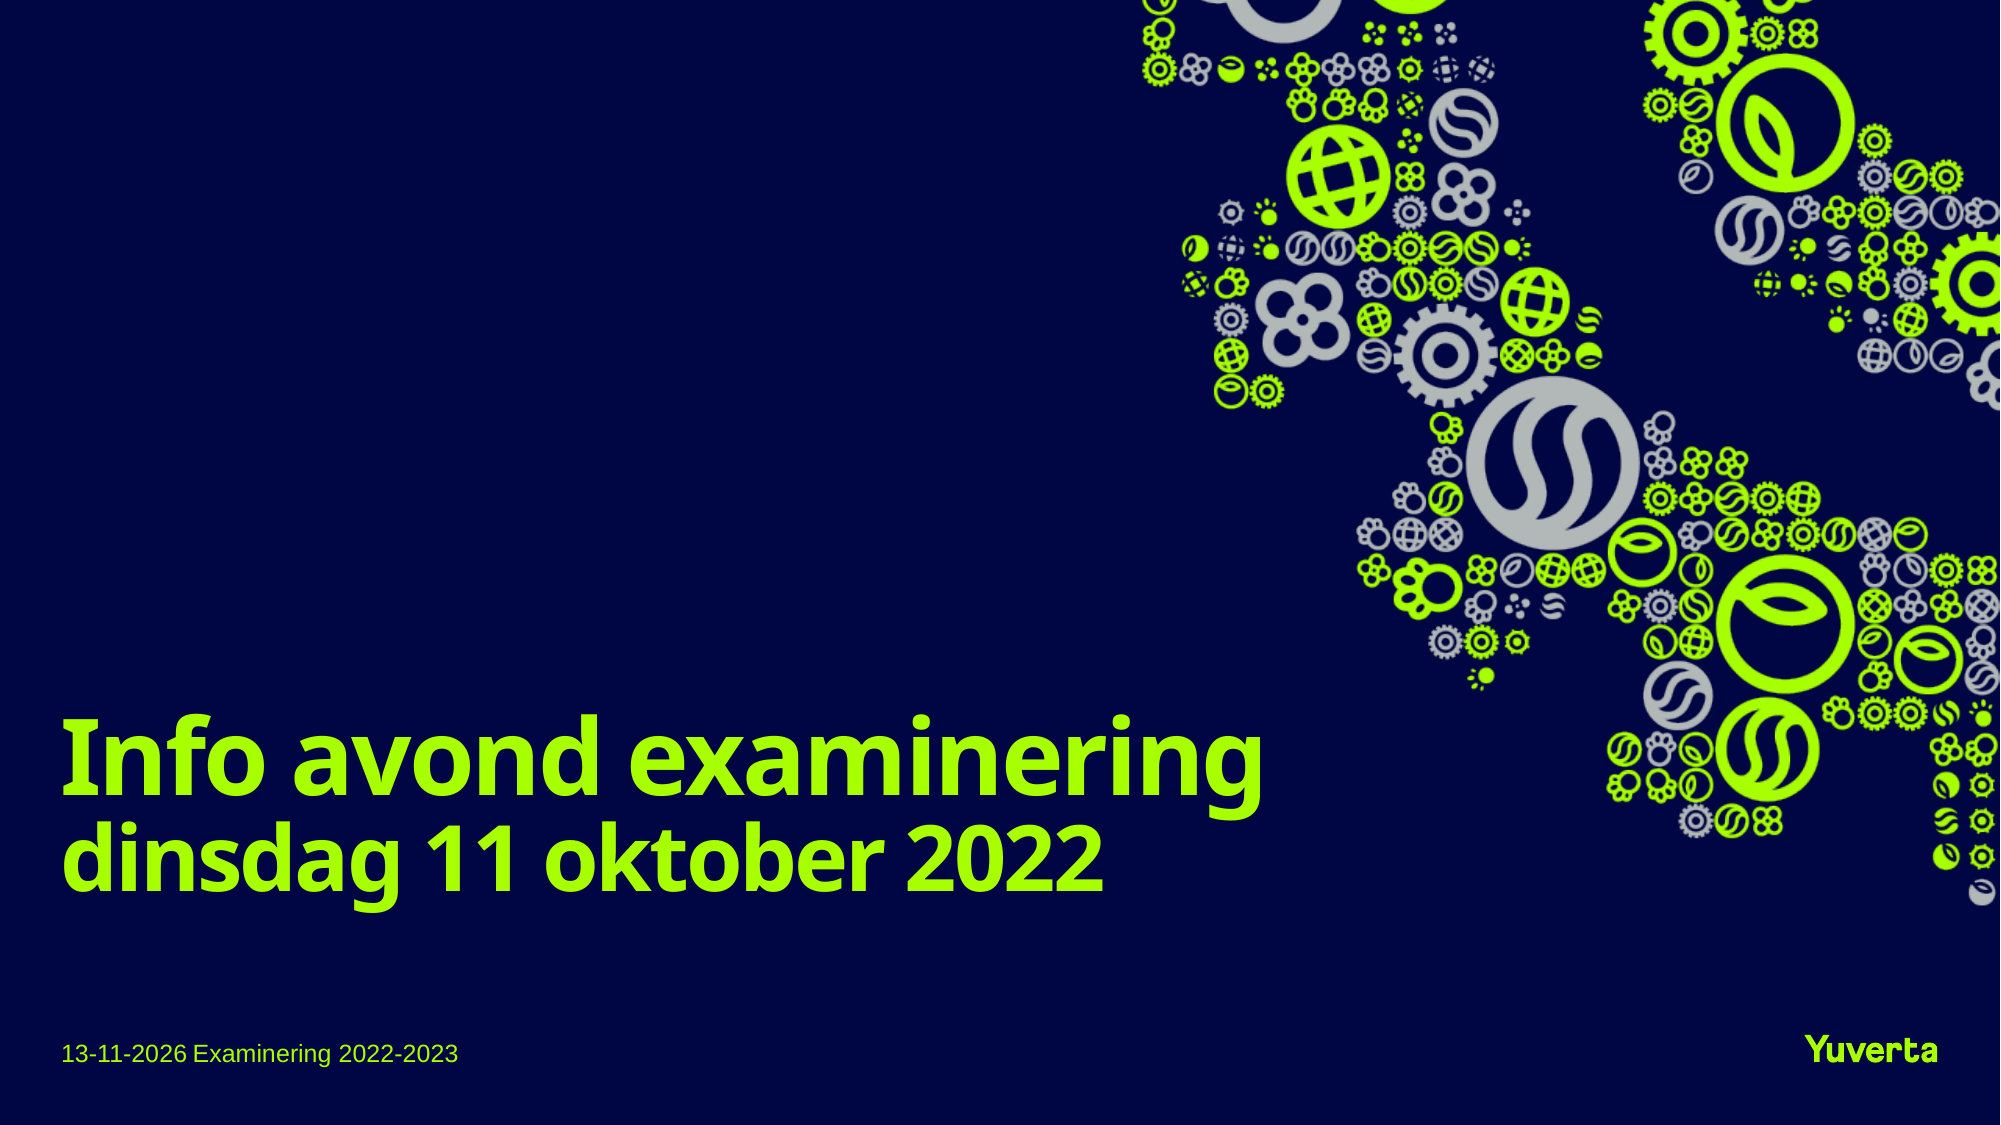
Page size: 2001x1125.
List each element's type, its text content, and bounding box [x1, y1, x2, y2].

footer Examinering 2022-2023 [193, 1037, 1000, 1073]
title Info avond examinering dinsdag 11 oktober 2022 [60, 554, 1484, 911]
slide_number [60, 1037, 193, 1073]
picture [0, 0, 2000, 1125]
